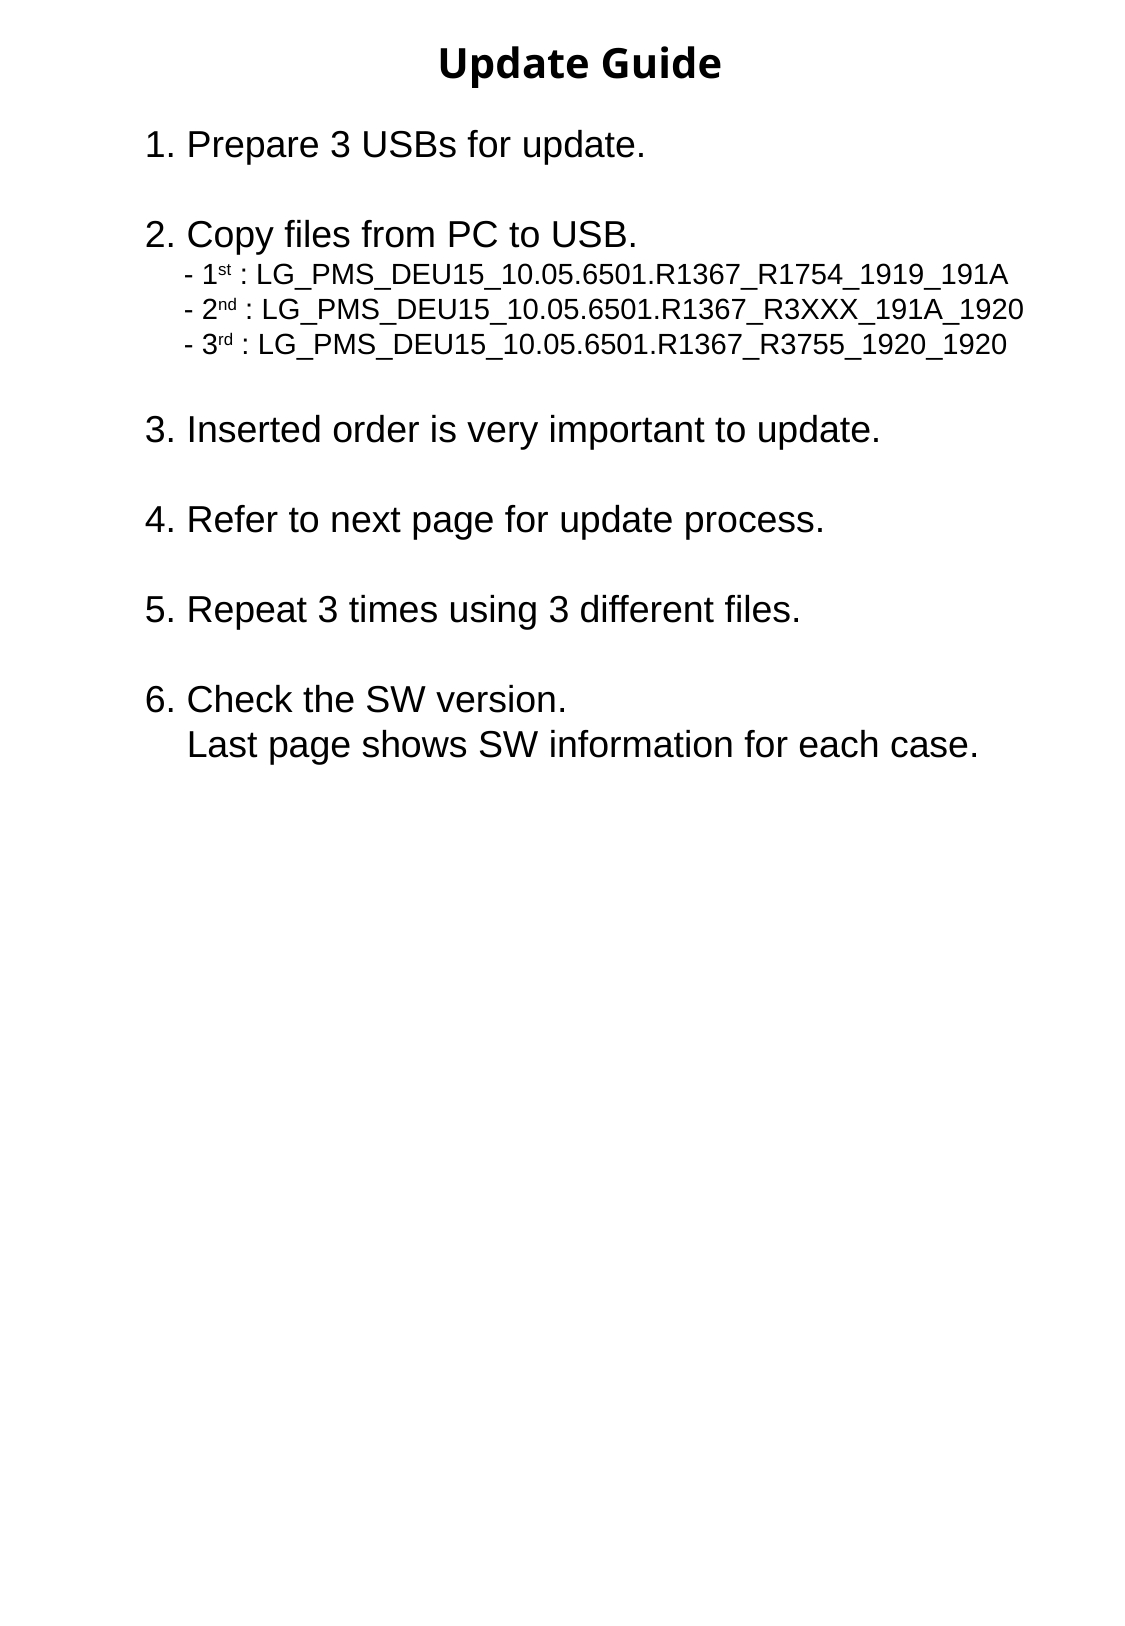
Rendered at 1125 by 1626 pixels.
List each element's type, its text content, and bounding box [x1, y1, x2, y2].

text_box Update Guide [119, 29, 1041, 95]
text_box 1. Prepare 3 USBs for update. 2. Copy files from PC to USB. - 1st : LG_PMS_DEU15_10.05.6501.R1367_R1754_1919_191A - 2nd : LG_PMS_DEU15_10.05.6501.R1367_R3XXX_191A_1920 - 3rd : LG_PMS_DEU15_10.05.6501.R1367_R3755_1920_1920 3. Inserted order is very important to update. 4. Refer to next page for update process. 5. Repeat 3 times using 3 different files. 6. Check the SW version. Last page shows SW information for each case. [119, 112, 1080, 773]
